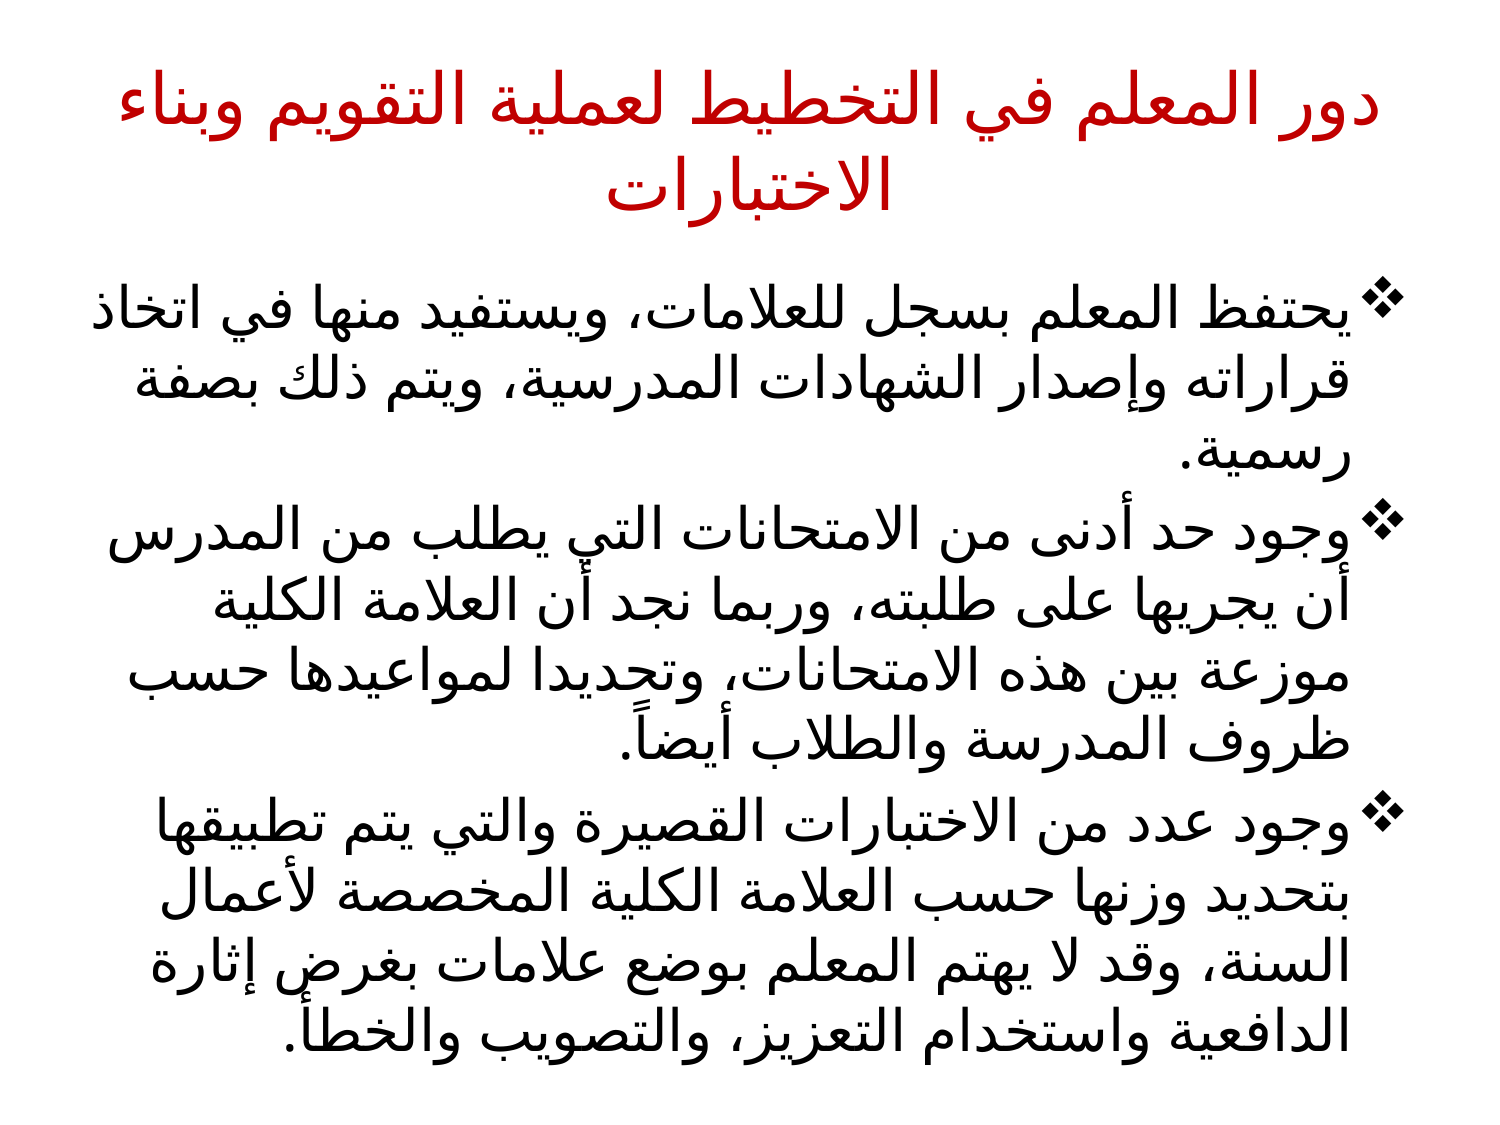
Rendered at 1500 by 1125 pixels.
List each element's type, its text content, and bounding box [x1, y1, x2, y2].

list يحتفظ المعلم بسجل للعلامات، ويستفيد منها في اتخاذ قراراته وإصدار الشهادات المدرسية، ويتم ذلك بصفة رسمية. وجود حد أدنى من الامتحانات التي يطلب من المدرس أن يجريها على طلبته، وربما نجد أن العلامة الكلية موزعة بين هذه الامتحانات، وتحديدا لمواعيدها حسب ظروف المدرسة والطلاب أيضاً. وجود عدد من الاختبارات القصيرة والتي يتم تطبيقها بتحديد وزنها حسب العلامة الكلية المخصصة لأعمال السنة، وقد لا يهتم المعلم بوضع علامات بغرض إثارة الدافعية واستخدام التعزيز، والتصويب والخطأ. [75, 262, 1425, 1005]
title دور المعلم في التخطيط لعملية التقويم وبناء الاختبارات [75, 45, 1425, 233]
